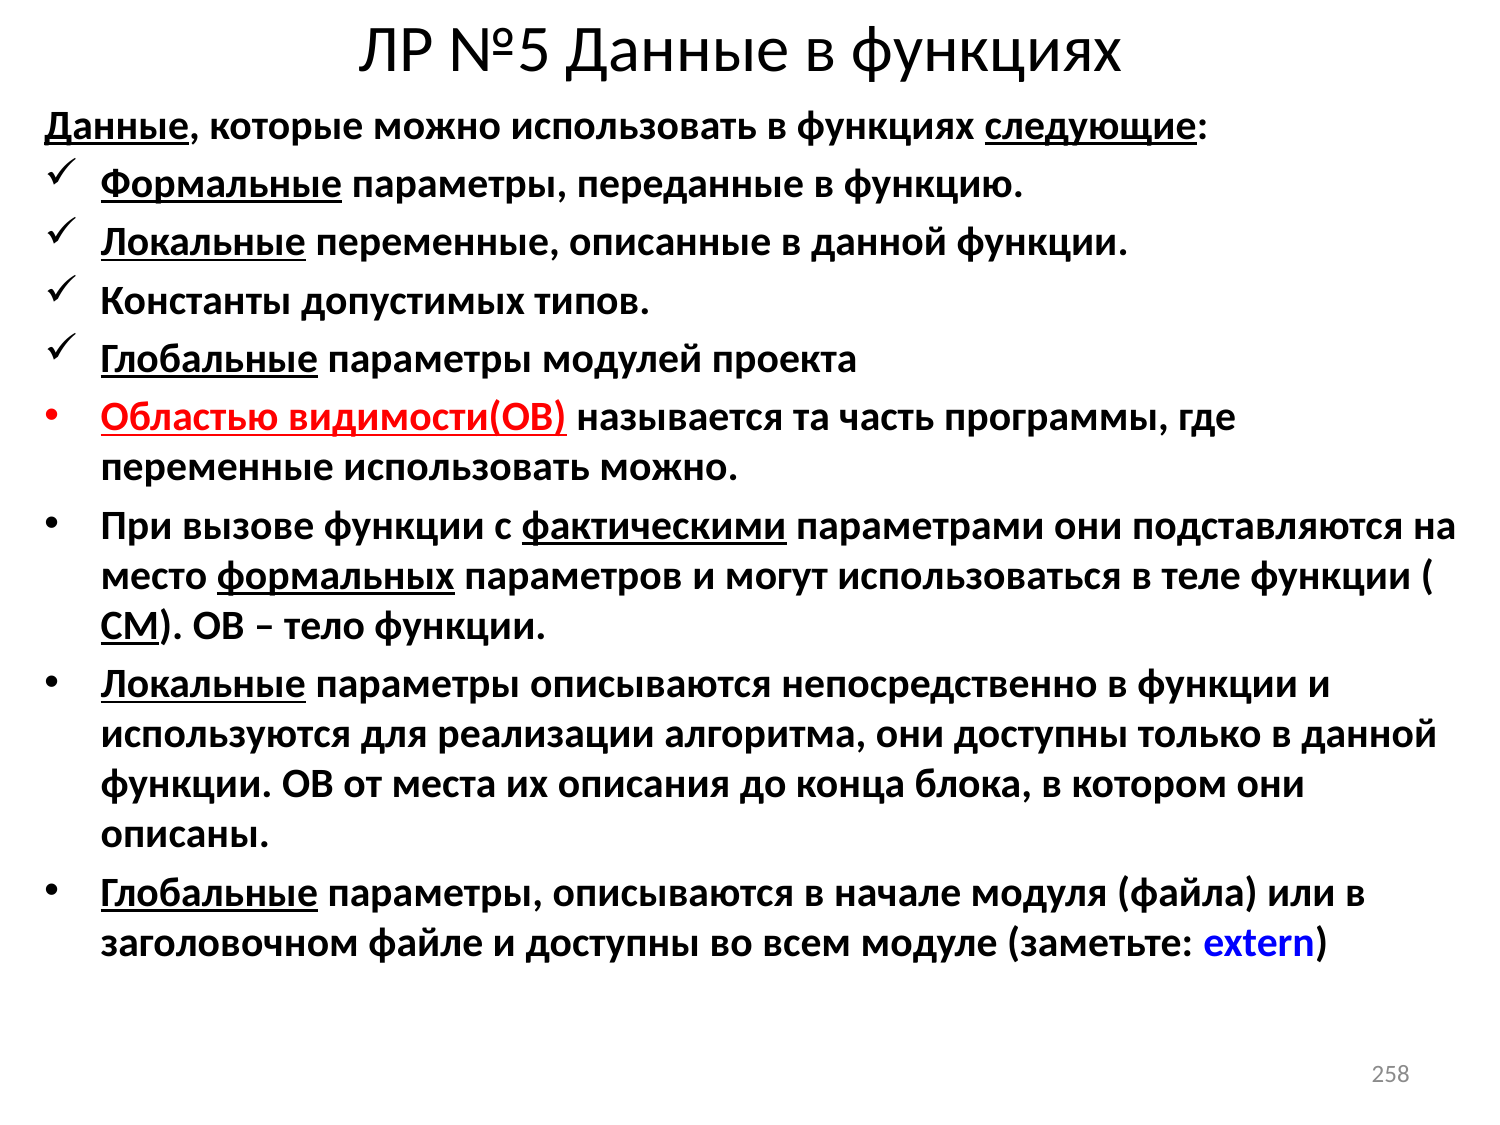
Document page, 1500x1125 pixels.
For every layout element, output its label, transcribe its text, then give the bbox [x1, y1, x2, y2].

text_box Данные, которые можно использовать в функциях следующие: Формальные параметры, переданные в функцию. Локальные переменные, описанные в данной функции. Константы допустимых типов. Глобальные параметры модулей проекта Областью видимости(ОВ) называется та часть программы, где переменные использовать можно. При вызове функции с фактическими параметрами они подставляются на место формальных параметров и могут использоваться в теле функции (СМ). ОВ – тело функции. Локальные параметры описываются непосредственно в функции и используются для реализации алгоритма, они доступны только в данной функции. ОВ от места их описания до конца блока, в котором они описаны. Глобальные параметры, описываются в начале модуля (файла) или в заголовочном файле и доступны во всем модуле (заметьте: extern) [29, 89, 1495, 976]
slide_number 258 [1074, 1042, 1425, 1103]
title ЛР №5 Данные в функциях [185, 0, 1297, 89]
